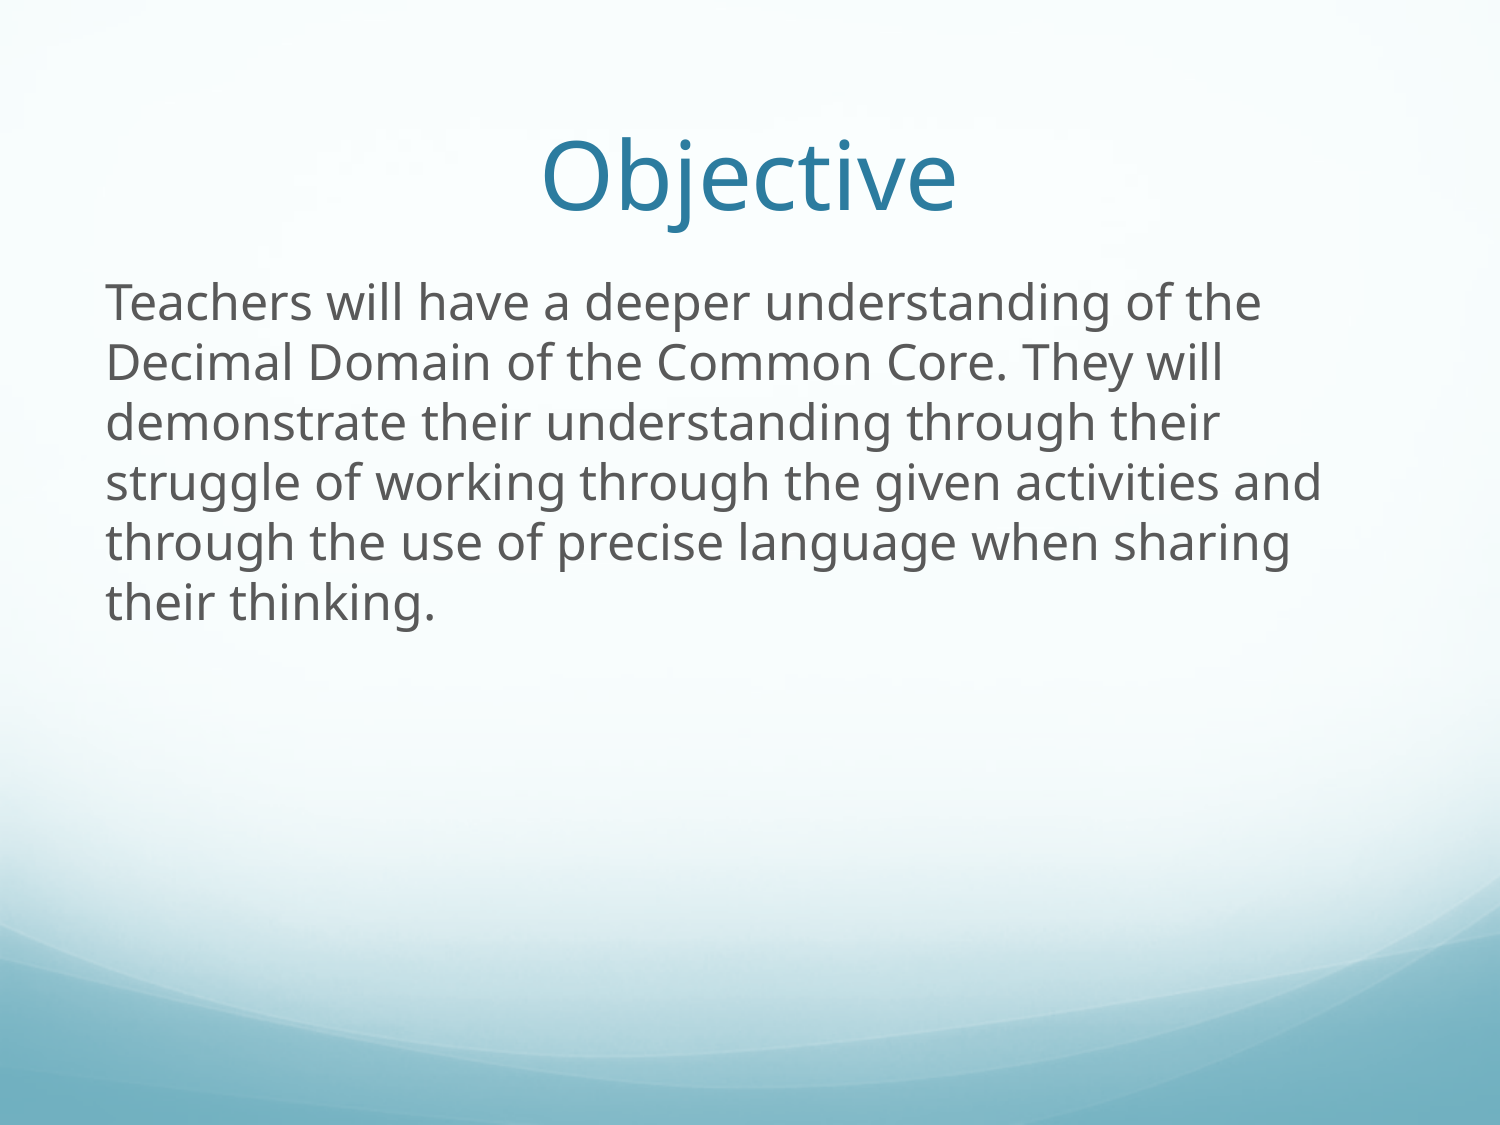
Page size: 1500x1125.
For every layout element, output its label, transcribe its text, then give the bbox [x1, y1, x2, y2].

list Teachers will have a deeper understanding of the Decimal Domain of the Common Core. They will demonstrate their understanding through their struggle of working through the given activities and through the use of precise language when sharing their thinking. [90, 262, 1410, 975]
title Objective [90, 17, 1410, 237]
